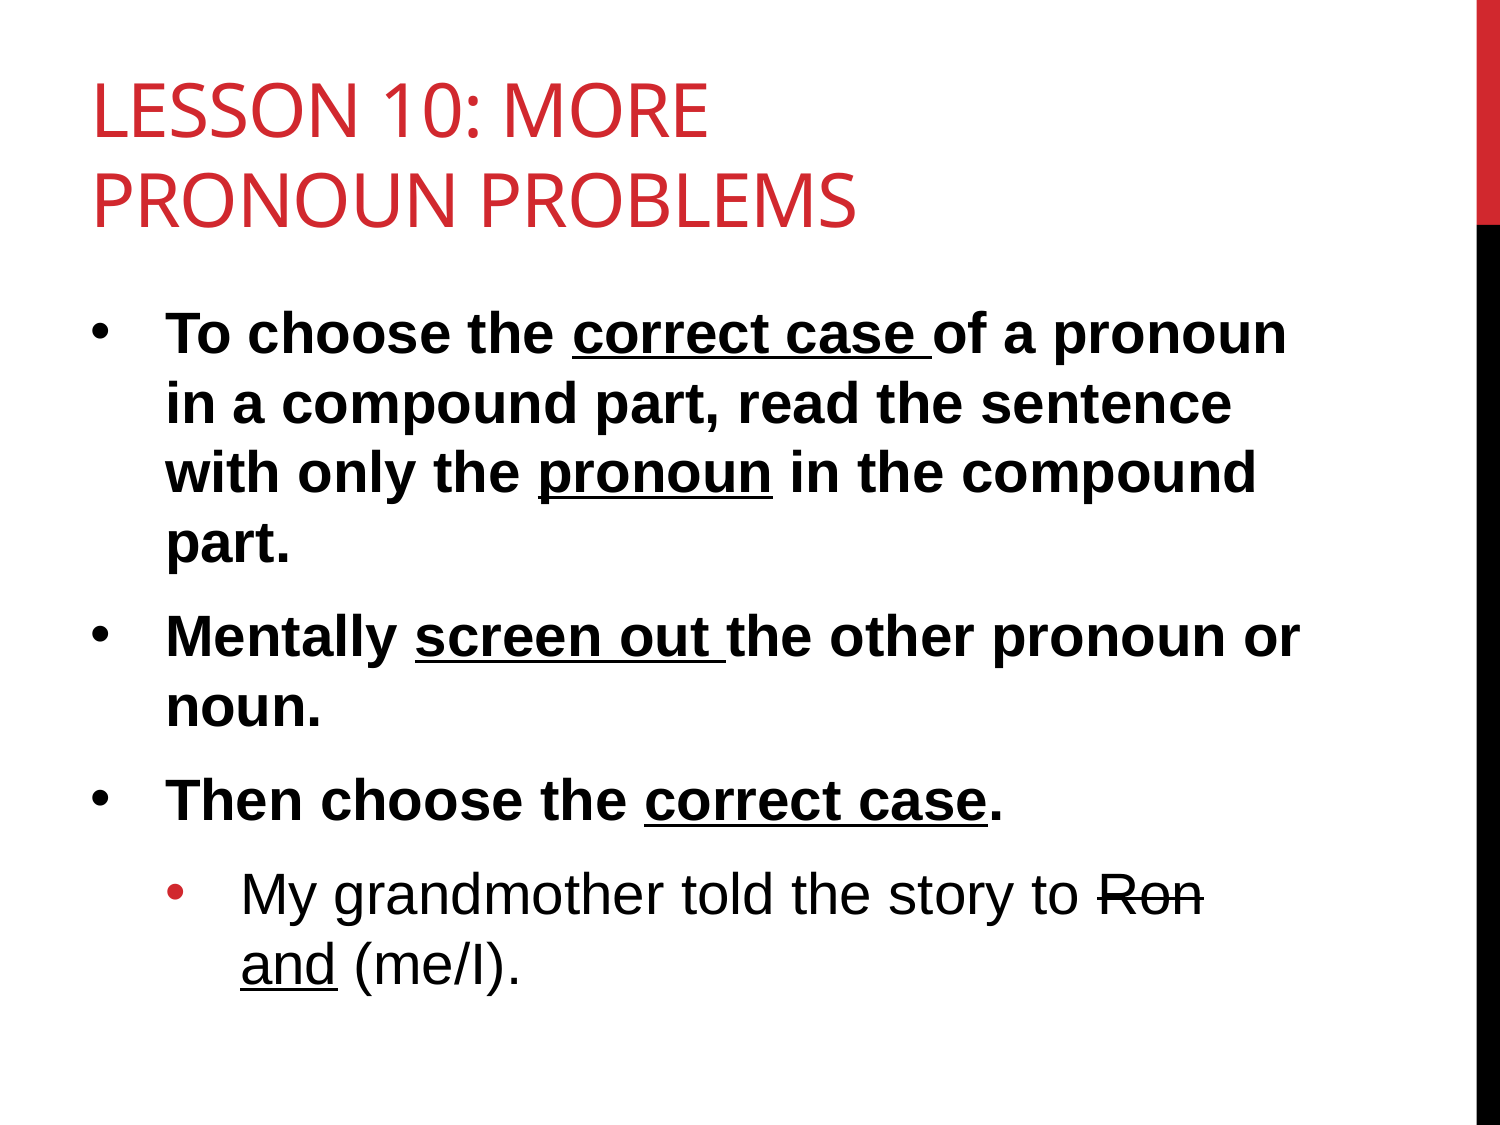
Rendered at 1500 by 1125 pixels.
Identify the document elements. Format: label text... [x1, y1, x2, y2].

list To choose the correct case of a pronoun in a compound part, read the sentence with only the pronoun in the compound part. Mentally screen out the other pronoun or noun. Then choose the correct case. My grandmother told the story to Ron and (me/I). [75, 287, 1325, 1005]
title Lesson 10: More Pronoun Problems [75, 25, 1025, 250]
